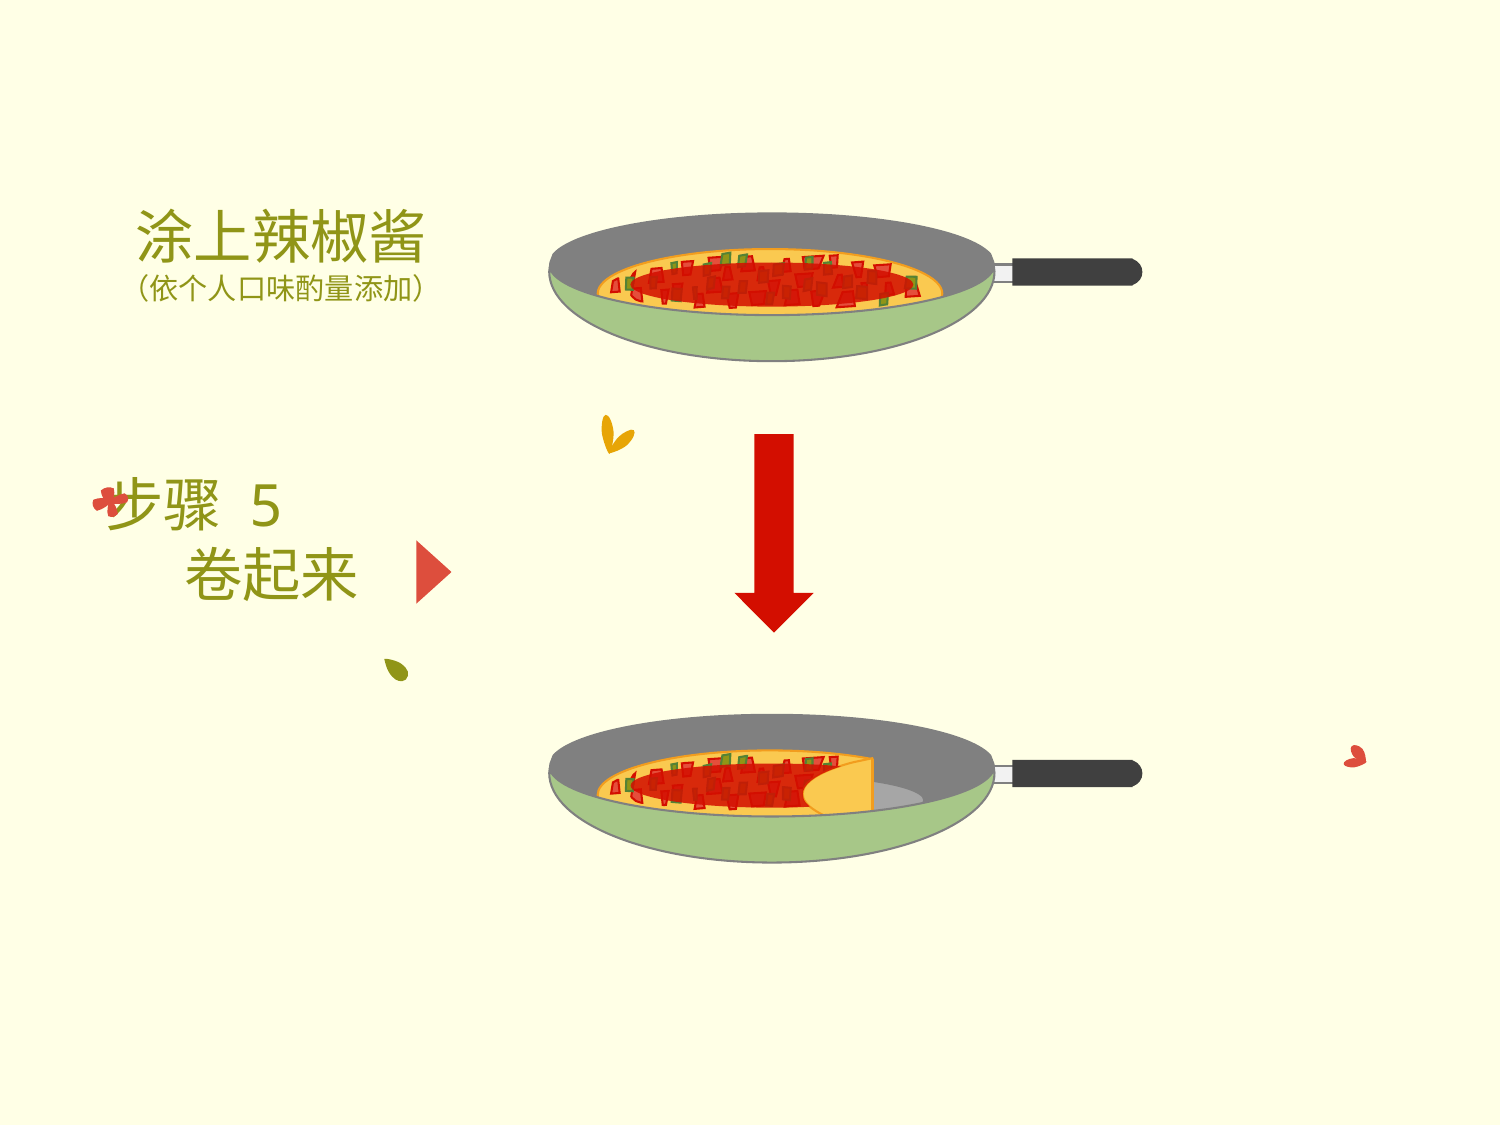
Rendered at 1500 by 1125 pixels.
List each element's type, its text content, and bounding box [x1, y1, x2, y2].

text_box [549, 714, 1142, 863]
text_box [415, 538, 454, 606]
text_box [95, 483, 126, 520]
text_box 步骤 5 卷起来 [90, 461, 452, 616]
text_box [734, 434, 814, 633]
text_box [1340, 746, 1366, 768]
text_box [595, 413, 635, 448]
text_box 涂上辣椒酱 （依个人口味酌量添加） [83, 192, 480, 313]
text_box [549, 213, 1142, 362]
text_box [382, 657, 410, 683]
